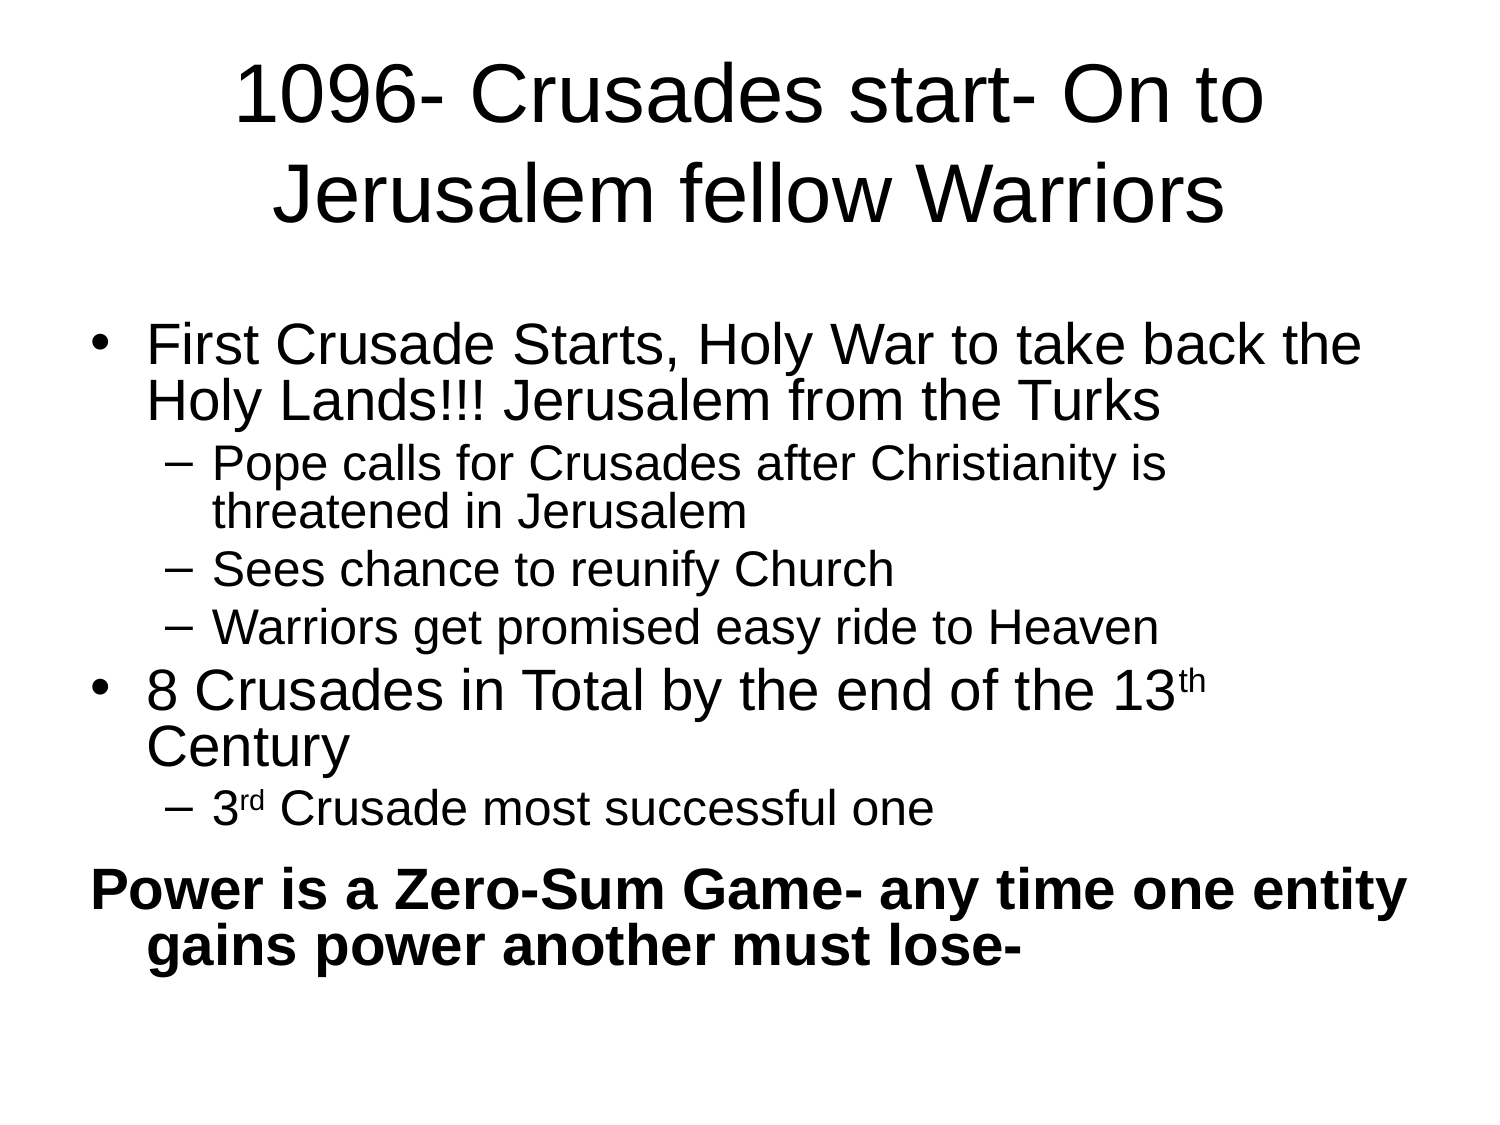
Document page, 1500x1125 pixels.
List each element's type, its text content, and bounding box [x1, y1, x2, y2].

title 1096- Crusades start- On to Jerusalem fellow Warriors [75, 45, 1425, 233]
list First Crusade Starts, Holy War to take back the Holy Lands!!! Jerusalem from the Turks Pope calls for Crusades after Christianity is threatened in Jerusalem Sees chance to reunify Church Warriors get promised easy ride to Heaven 8 Crusades in Total by the end of the 13th Century 3rd Crusade most successful one Power is a Zero-Sum Game- any time one entity gains power another must lose- [75, 312, 1425, 1055]
